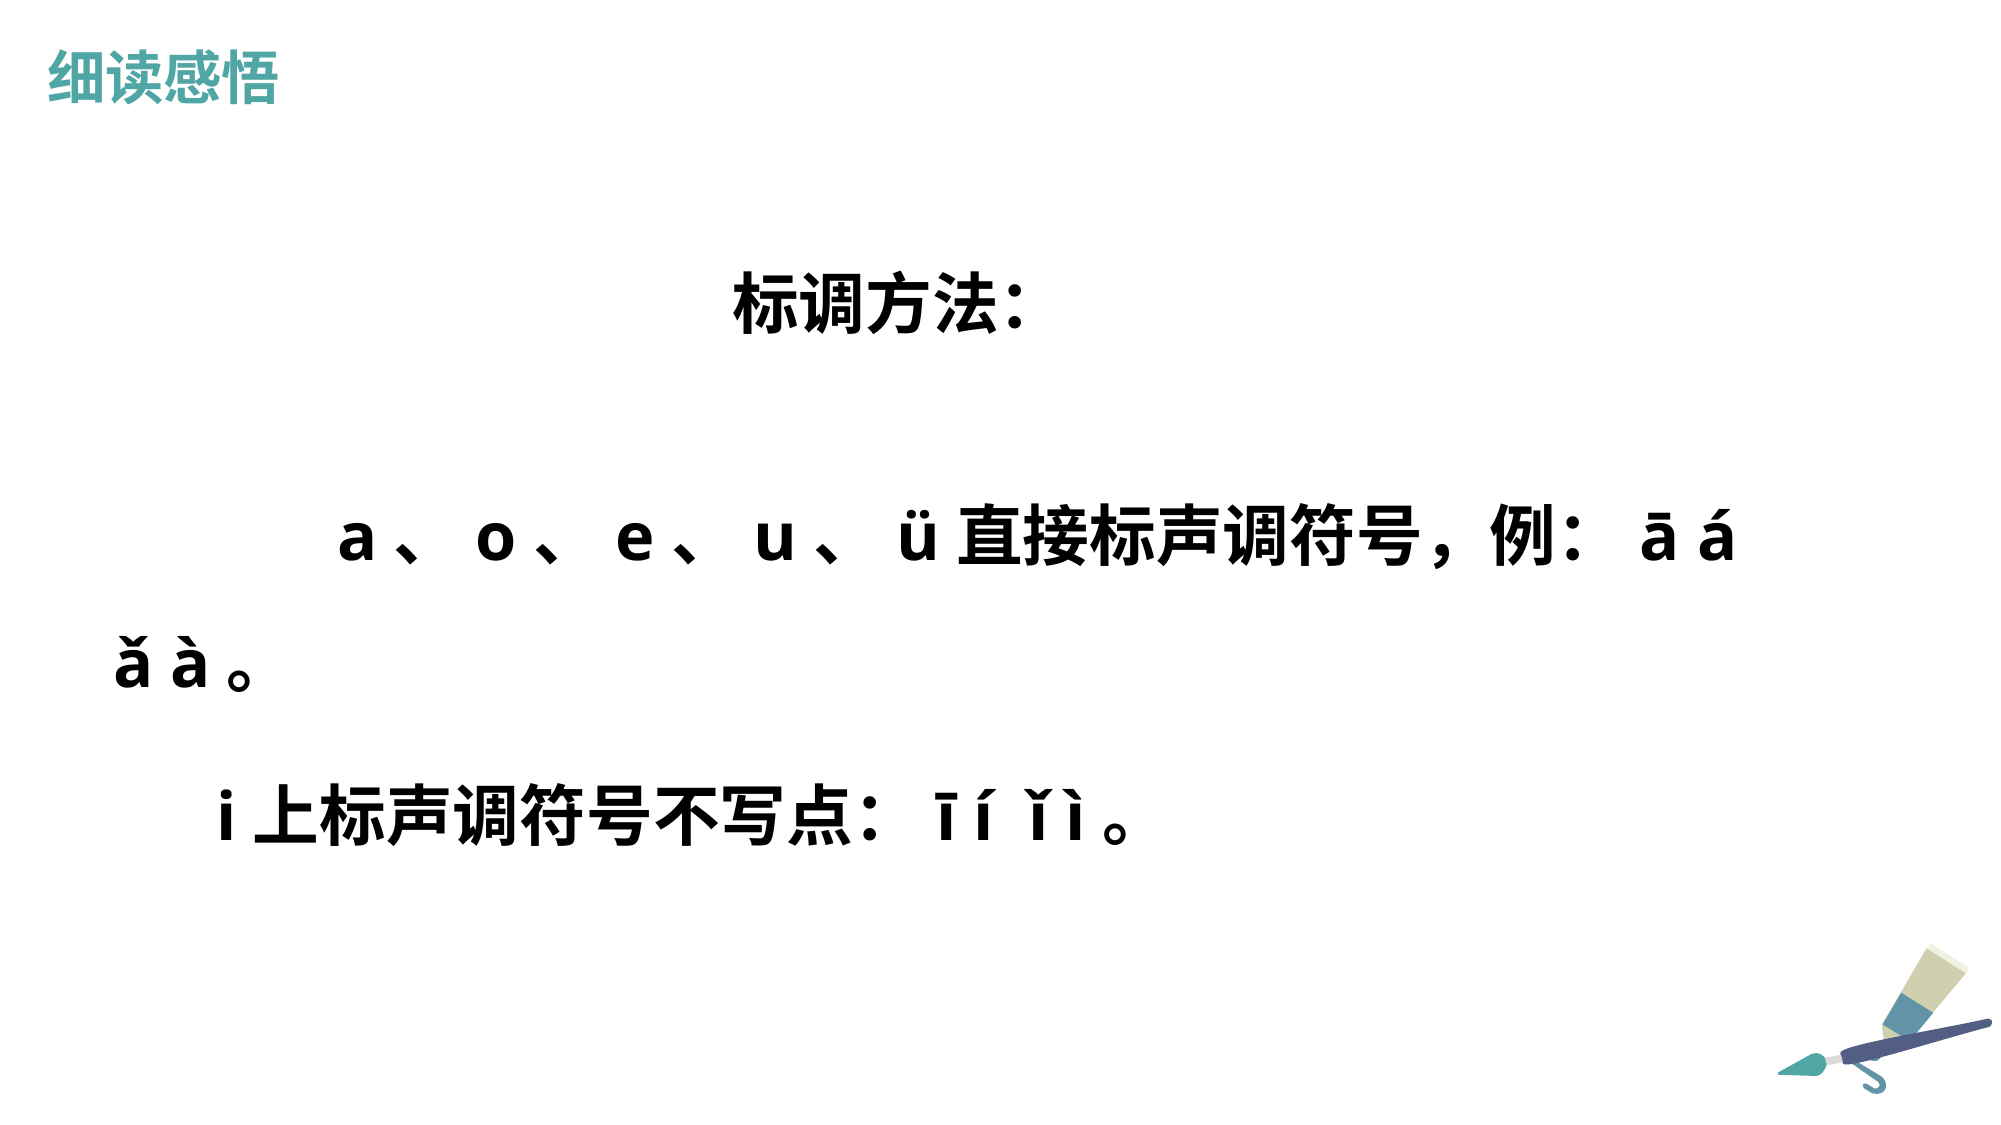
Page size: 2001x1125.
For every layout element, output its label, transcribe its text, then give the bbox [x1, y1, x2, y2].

text_box 标调方法： [717, 254, 1330, 350]
text_box a、o、e、u、ü直接标声调符号，例：ā á ǎ à。 i上标声调符号不写点：ī í ǐ ì。 [98, 393, 1794, 862]
text_box 细读感悟 [32, 33, 295, 119]
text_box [1811, 945, 1974, 1125]
